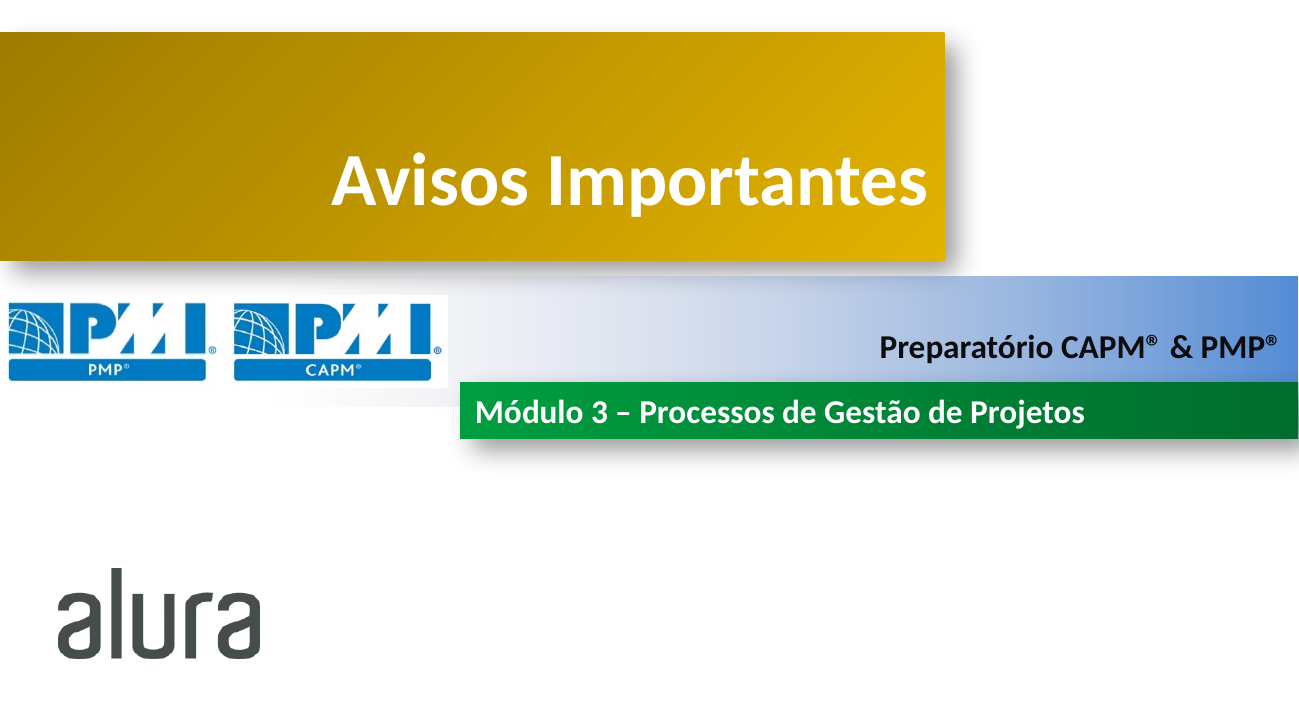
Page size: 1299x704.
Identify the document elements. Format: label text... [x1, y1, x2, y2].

picture [58, 568, 260, 660]
text_box Avisos Importantes [0, 32, 945, 261]
text_box [270, 374, 1298, 407]
text_box Preparatório CAPM® & PMP® [452, 317, 1298, 374]
text_box [270, 276, 1298, 317]
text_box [0, 294, 449, 390]
text_box Módulo 3 – Processos de Gestão de Projetos [460, 382, 1299, 439]
